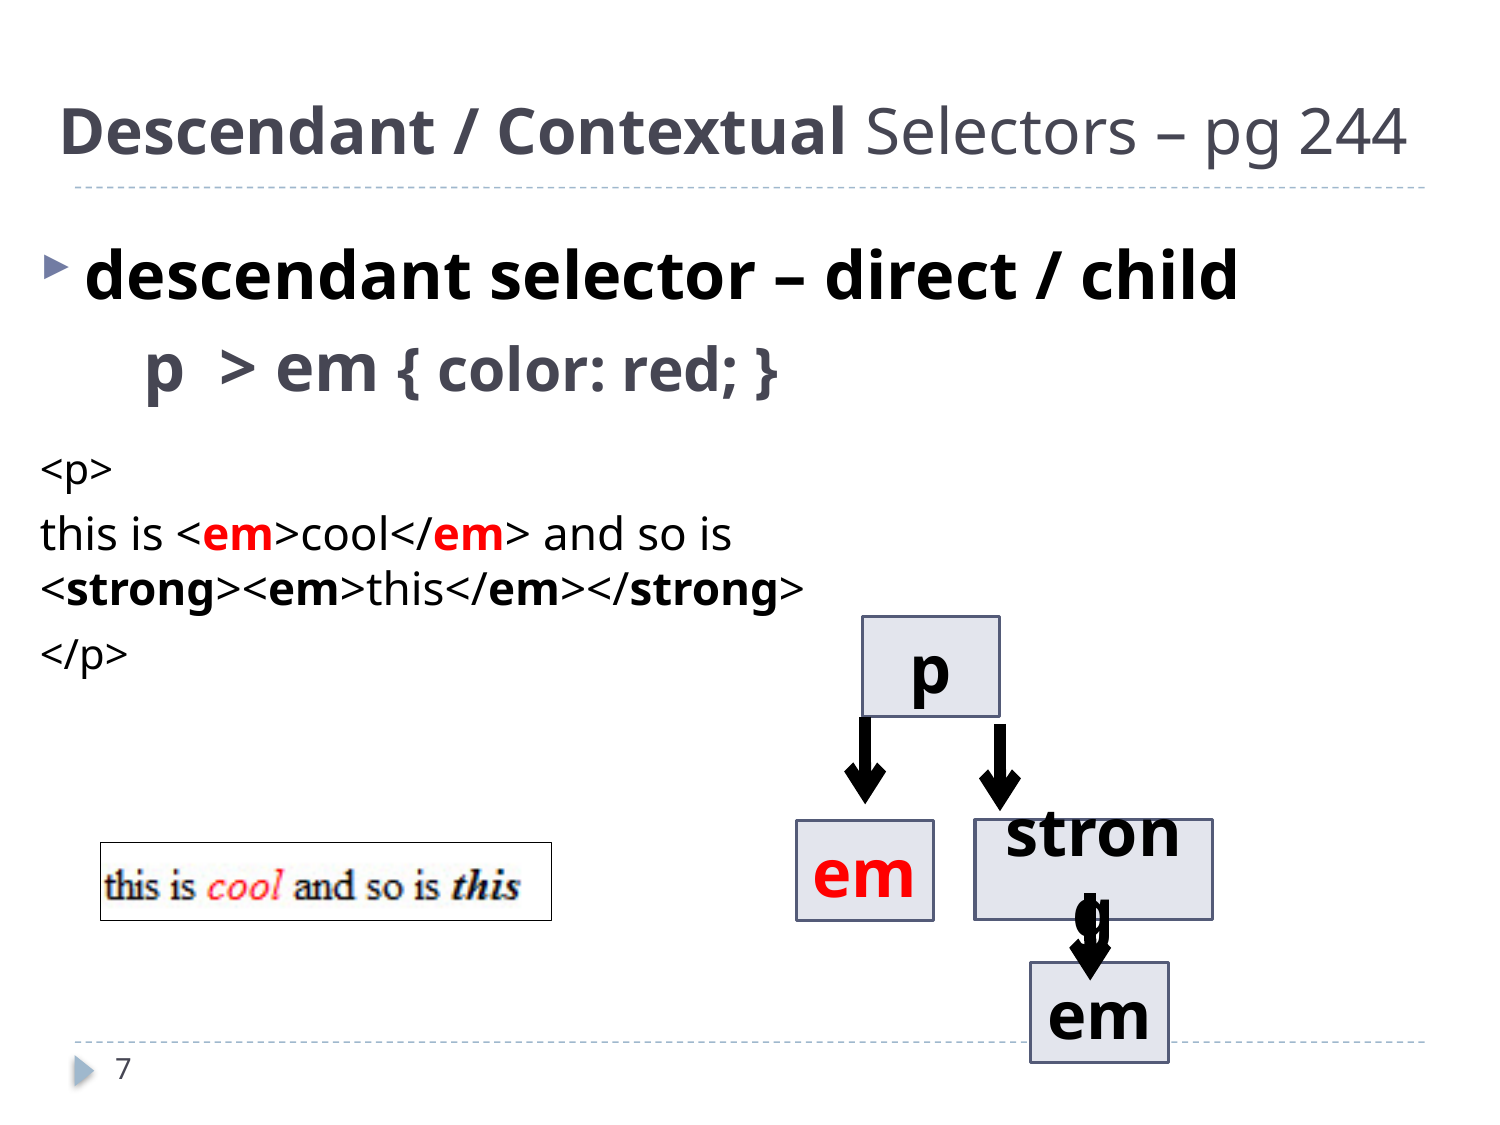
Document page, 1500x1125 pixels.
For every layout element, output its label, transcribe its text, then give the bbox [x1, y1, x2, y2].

text_box strong [973, 818, 1214, 921]
text_box em [1029, 961, 1170, 1064]
slide_number 7 [100, 1042, 426, 1103]
list descendant selector – direct / child p > em { color: red; } <p> this is <em>cool</em> and so is <strong><em>this</em></strong> </p> [24, 224, 1488, 1025]
text_box em [795, 819, 935, 922]
picture [100, 842, 552, 921]
text_box p [861, 615, 1001, 718]
title Descendant / Contextual Selectors – pg 244 [43, 12, 1457, 175]
